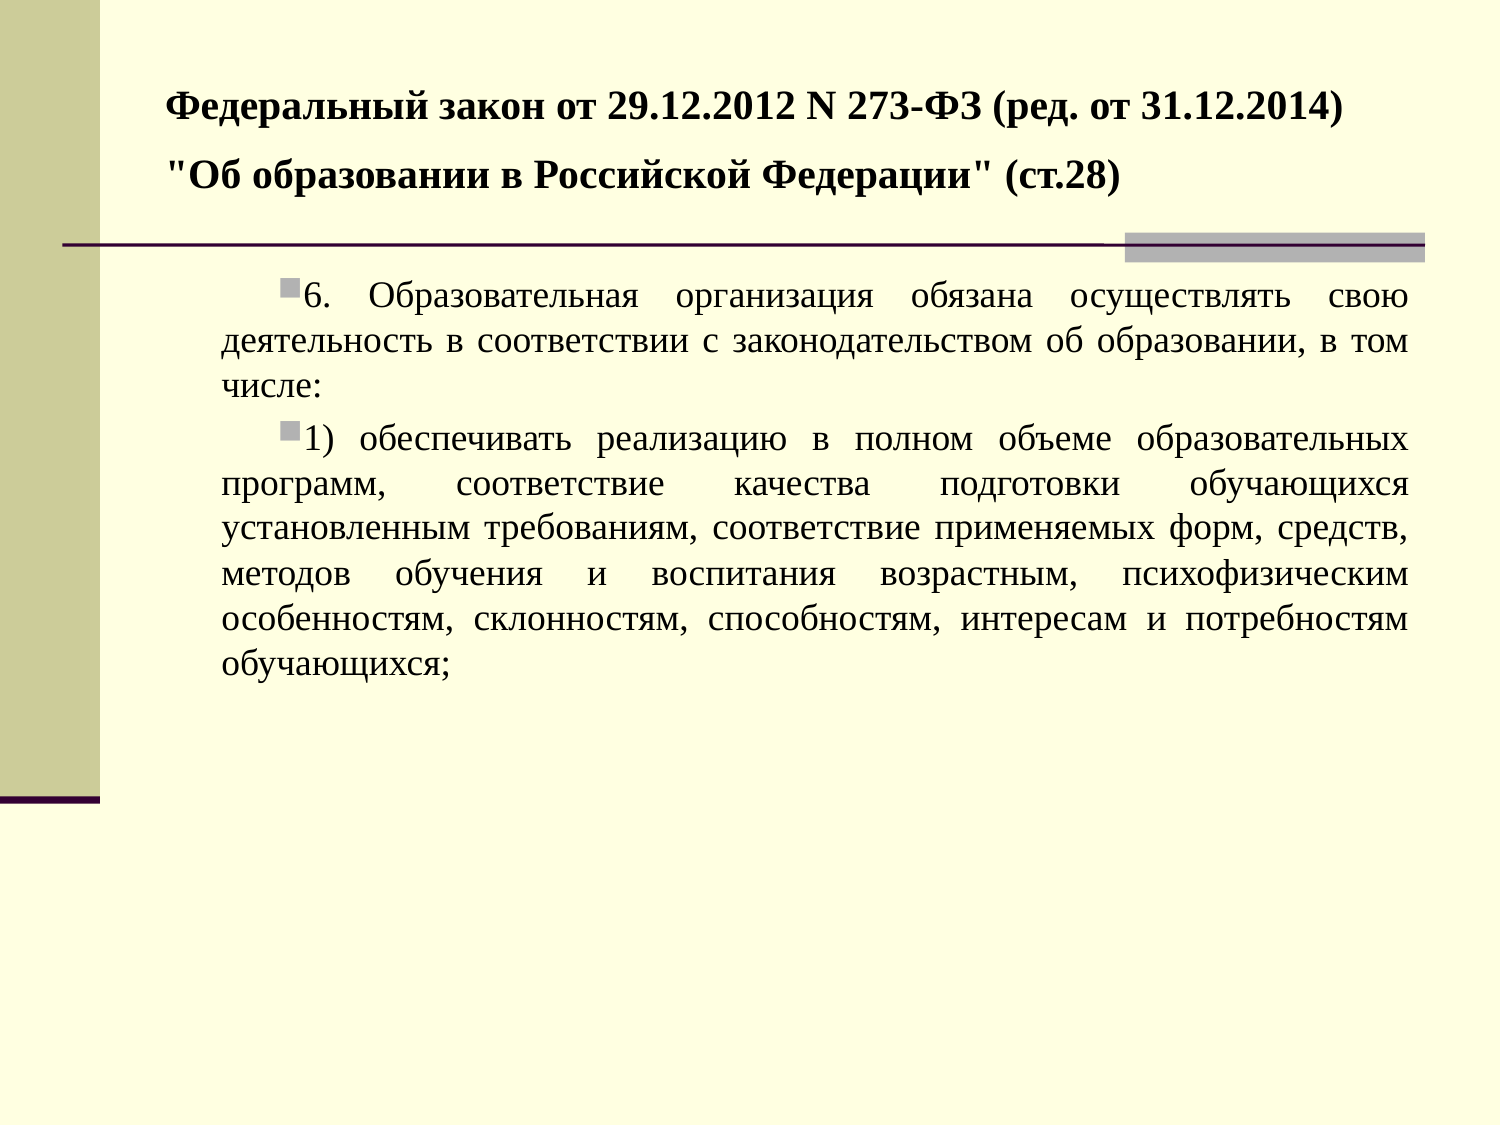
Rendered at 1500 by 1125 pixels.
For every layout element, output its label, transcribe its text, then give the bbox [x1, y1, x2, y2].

list 6. Образовательная организация обязана осуществлять свою деятельность в соответствии с законодательством об образовании, в том числе: 1) обеспечивать реализацию в полном объеме образовательных программ, соответствие качества подготовки обучающихся установленным требованиям, соответствие применяемых форм, средств, методов обучения и воспитания возрастным, психофизическим особенностям, склонностям, способностям, интересам и потребностям обучающихся; [150, 262, 1425, 1006]
title Федеральный закон от 29.12.2012 N 273-ФЗ (ред. от 31.12.2014) "Об образовании в Российской Федерации" (ст.28) [150, 45, 1425, 234]
